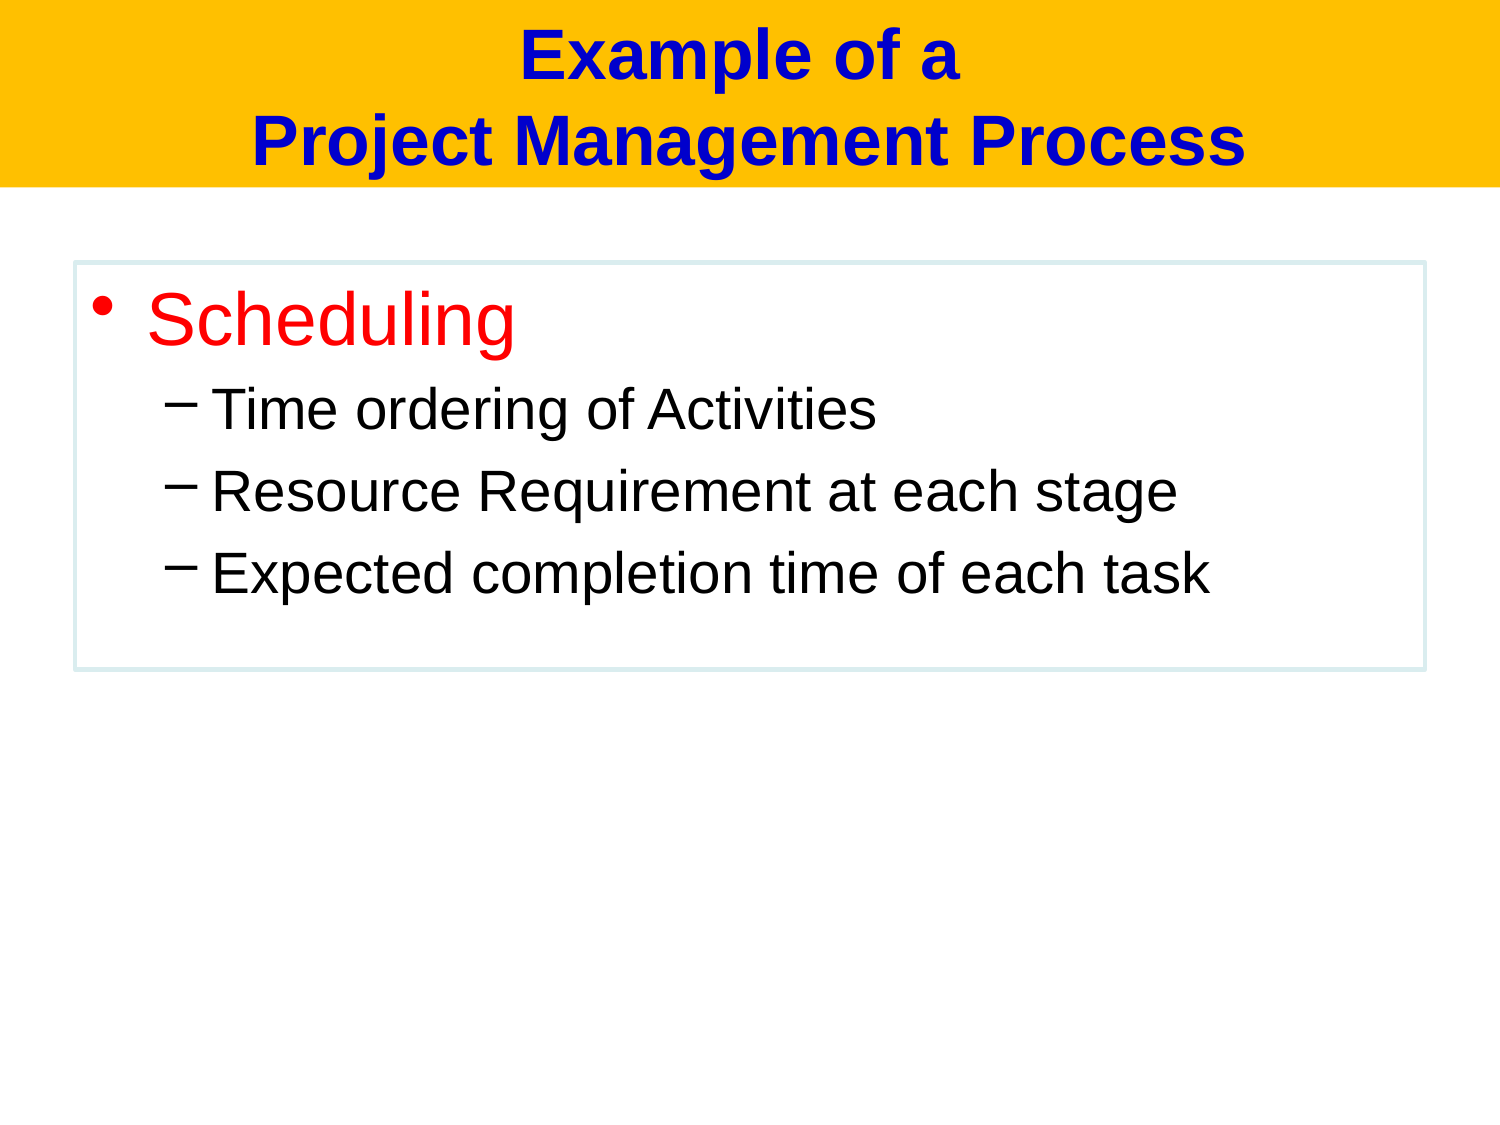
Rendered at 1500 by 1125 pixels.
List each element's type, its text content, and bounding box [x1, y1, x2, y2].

list Scheduling Time ordering of Activities Resource Requirement at each stage Expected completion time of each task [73, 260, 1427, 672]
title Example of a Project Management Process [0, 0, 1500, 188]
